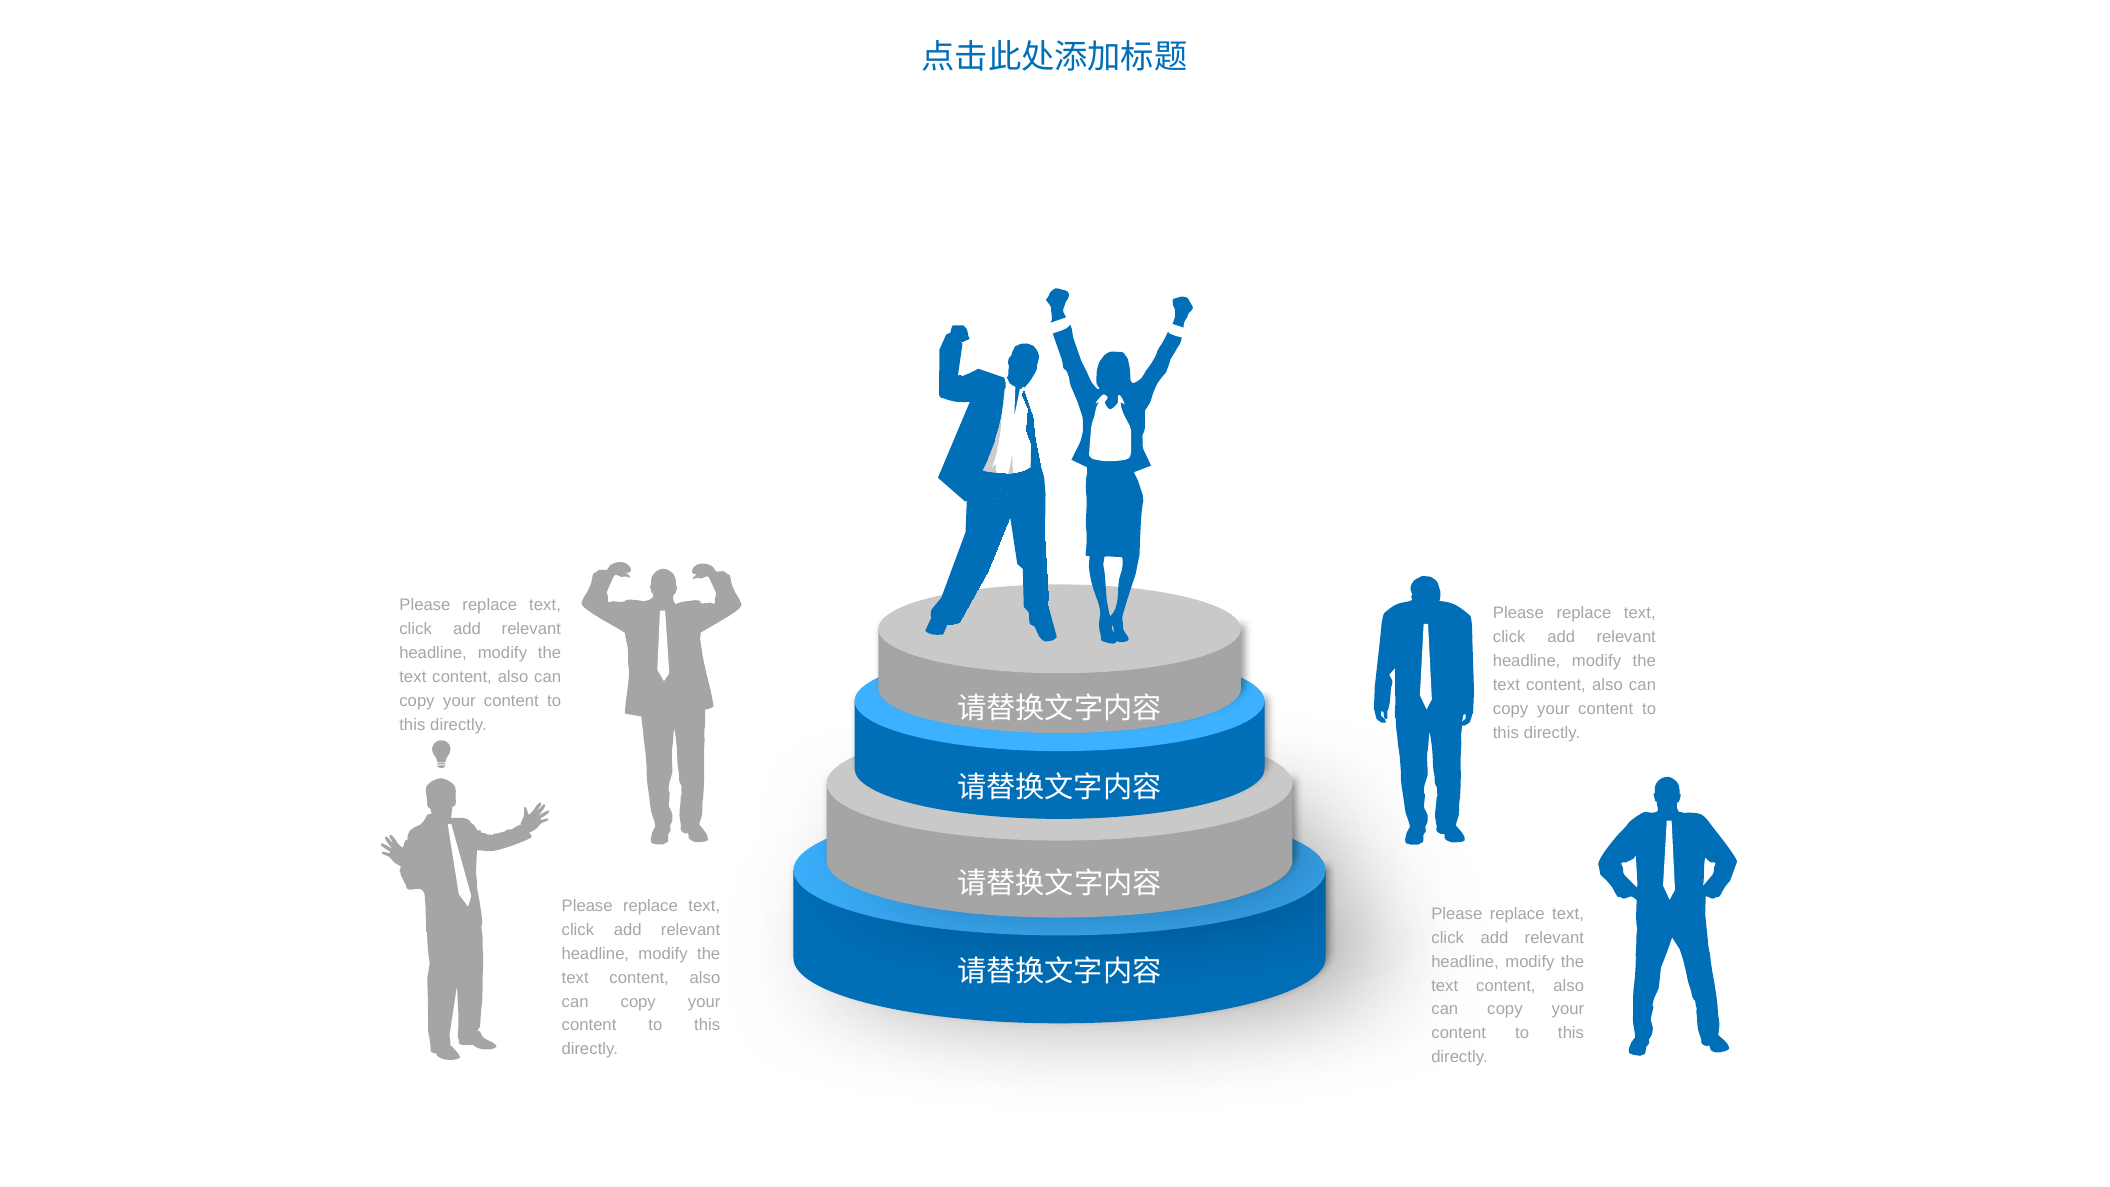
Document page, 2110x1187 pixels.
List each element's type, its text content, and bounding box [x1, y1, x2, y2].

text_box Please replace text, click add relevant headline, modify the text content, also can copy your content to this directly. [1431, 898, 1585, 1067]
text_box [581, 562, 742, 845]
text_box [793, 805, 1326, 1024]
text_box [1373, 575, 1475, 845]
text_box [1598, 776, 1737, 1056]
text_box Please replace text, click add relevant headline, modify the text content, also can copy your content to this directly. [399, 590, 562, 734]
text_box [926, 288, 1193, 644]
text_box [878, 584, 1241, 734]
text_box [826, 726, 1293, 918]
text_box 点击此处添加标题 [899, 27, 1210, 86]
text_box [854, 650, 1265, 819]
text_box Please replace text, click add relevant headline, modify the text content, also can copy your content to this directly. [1492, 598, 1657, 742]
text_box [380, 740, 550, 1060]
text_box Please replace text, click add relevant headline, modify the text content, also can copy your content to this directly. [561, 890, 721, 1059]
